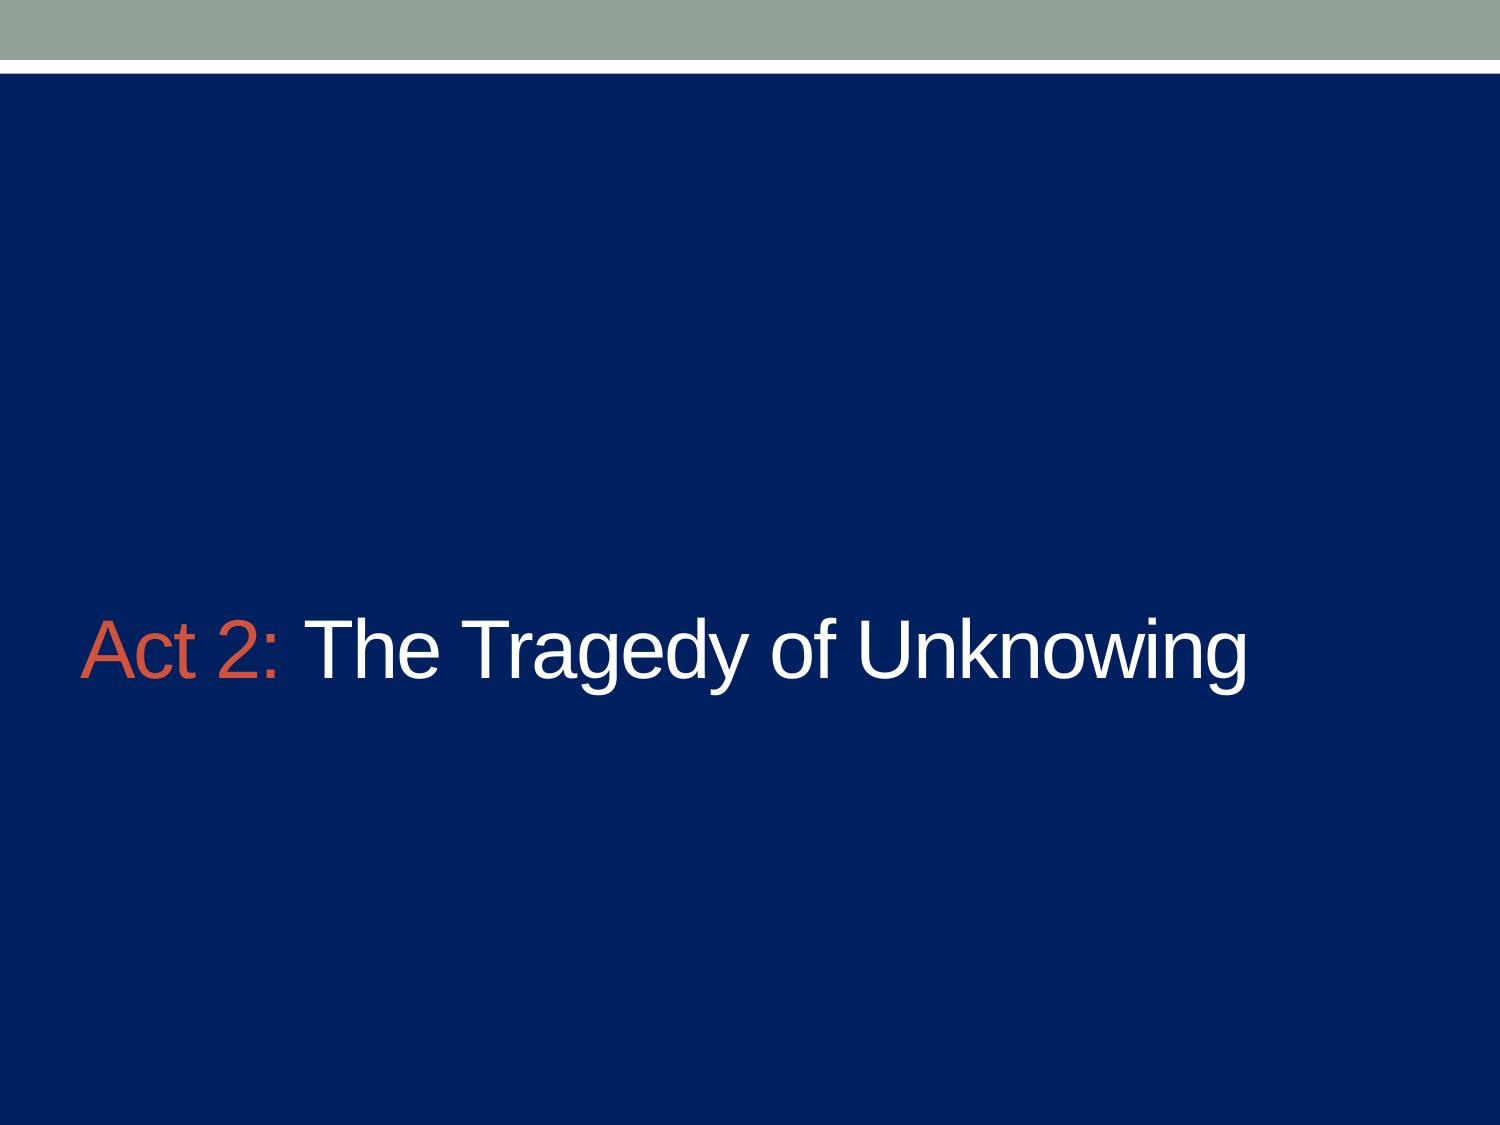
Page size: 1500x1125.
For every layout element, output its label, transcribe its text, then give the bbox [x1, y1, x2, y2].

title Act 2: The Tragedy of Unknowing [64, 550, 1436, 740]
